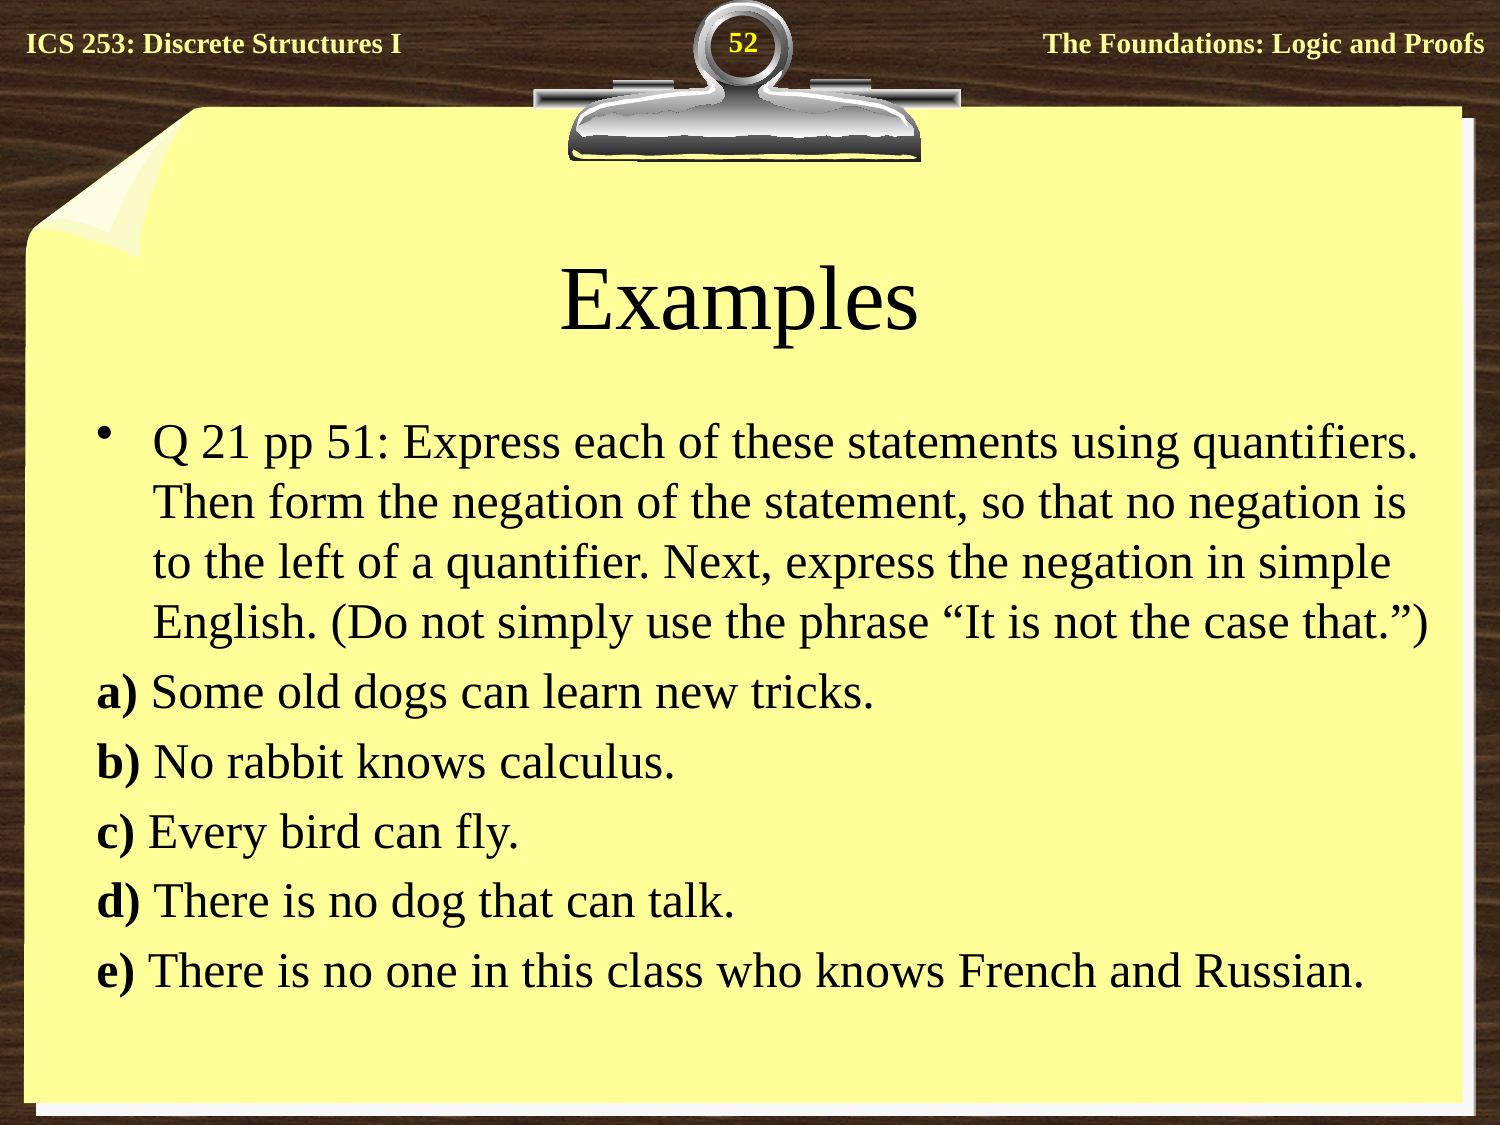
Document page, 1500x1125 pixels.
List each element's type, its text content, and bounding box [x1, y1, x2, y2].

list Q 21 pp 51: Express each of these statements using quantifiers. Then form the negation of the statement, so that no negation is to the left of a quantifier. Next, express the negation in simple English. (Do not simply use the phrase “It is not the case that.”) a) Some old dogs can learn new tricks. b) No rabbit knows calculus. c) Every bird can fly. d) There is no dog that can talk. e) There is no one in this class who knows French and Russian. [81, 400, 1471, 1083]
picture [723, 71, 763, 78]
title Examples [77, 199, 1403, 387]
slide_number 52 [704, 11, 774, 71]
picture [0, 0, 1500, 1125]
